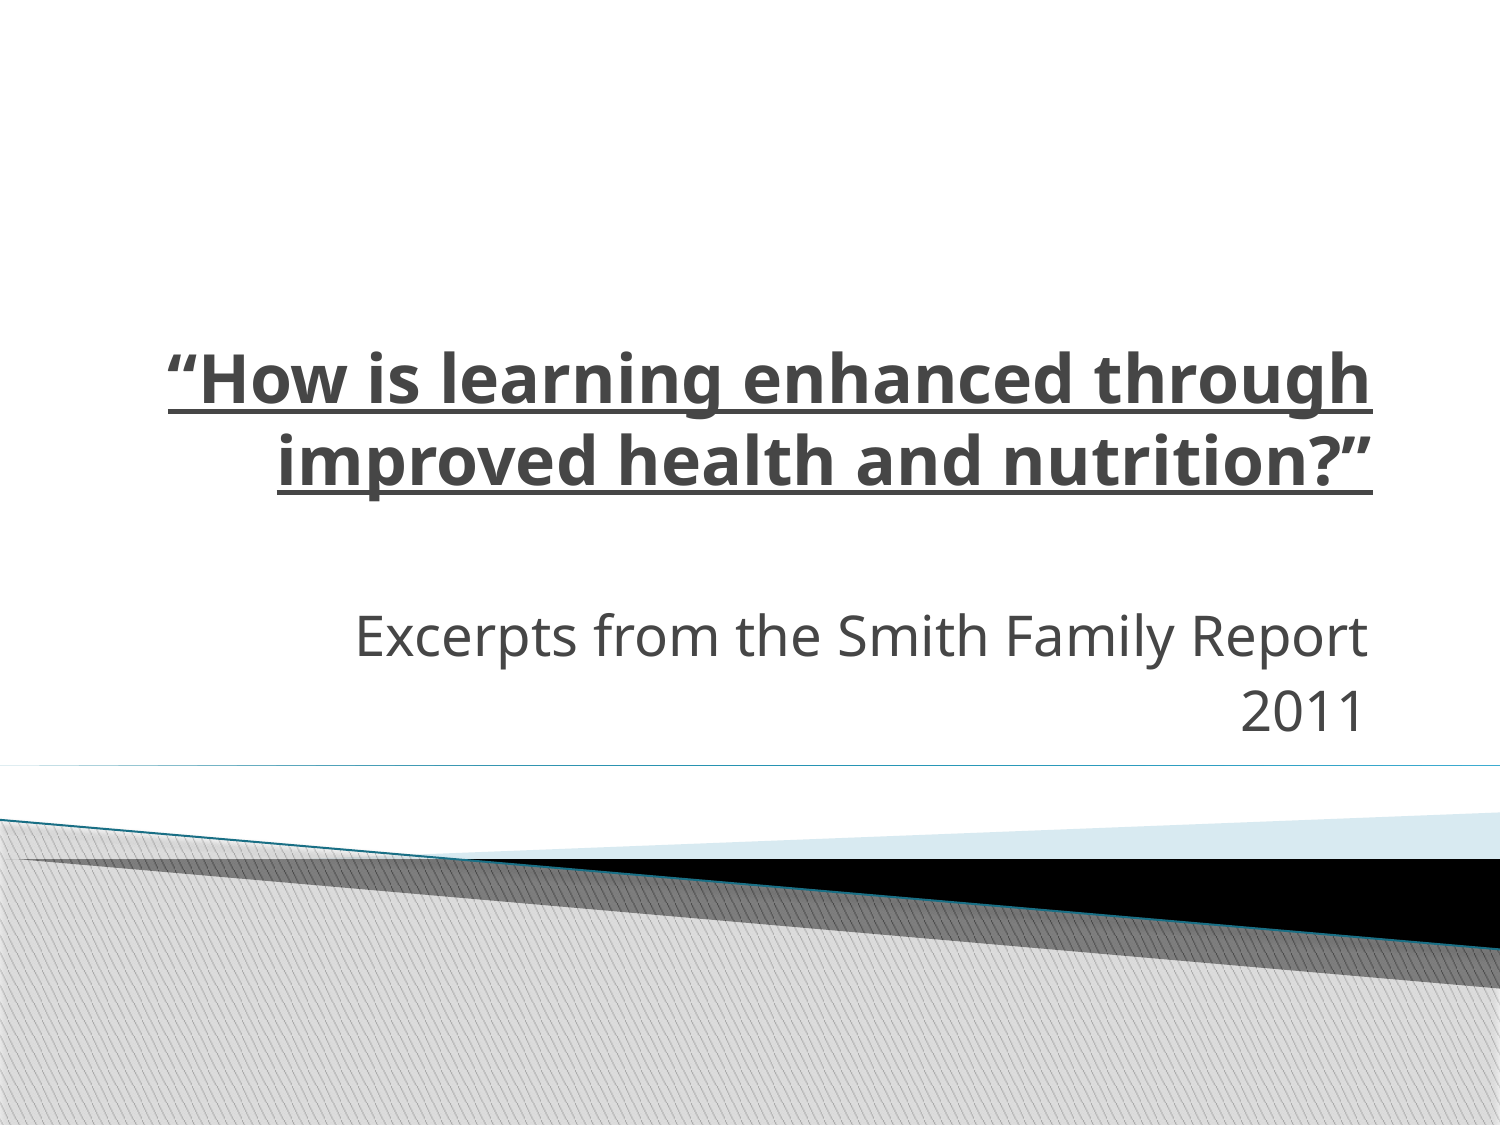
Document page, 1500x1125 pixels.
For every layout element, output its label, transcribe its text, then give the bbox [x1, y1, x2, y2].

subtitle Excerpts from the Smith Family Report 2011 [112, 592, 1388, 790]
picture [5, 859, 1500, 989]
title “How is learning enhanced through improved health and nutrition?” [112, 287, 1388, 588]
